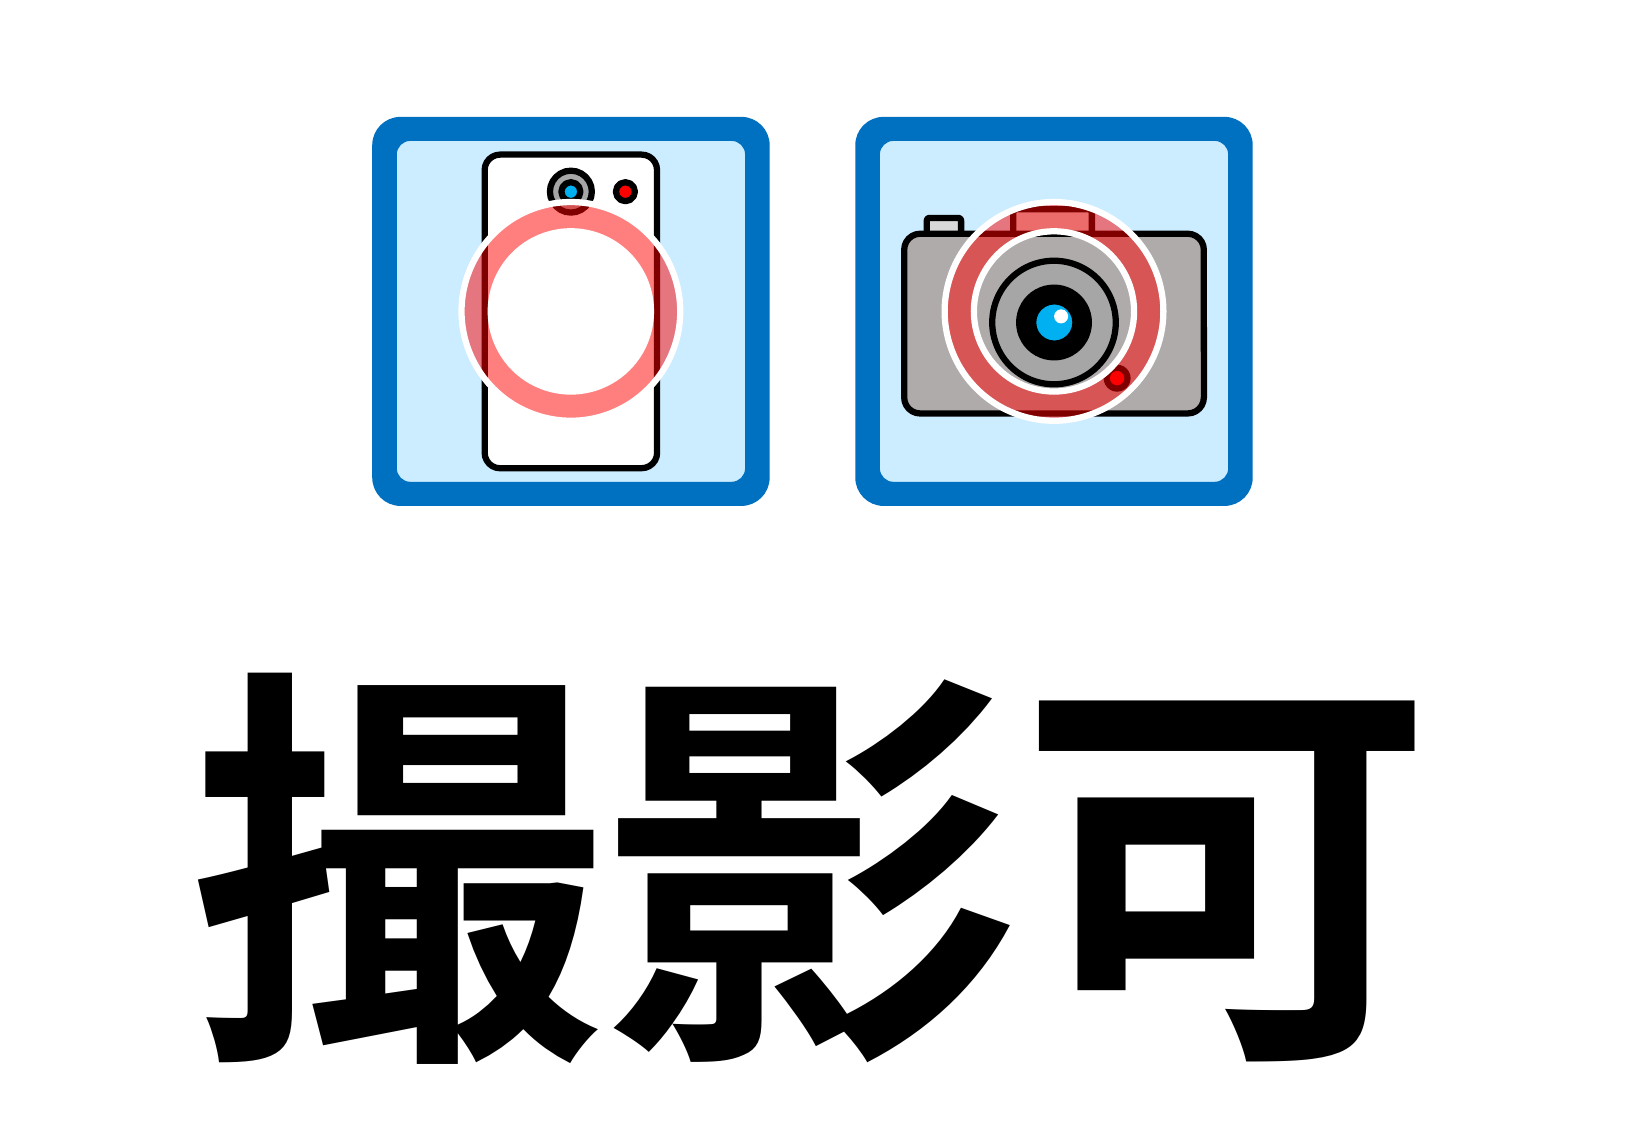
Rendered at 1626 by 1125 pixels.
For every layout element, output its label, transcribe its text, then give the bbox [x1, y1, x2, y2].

text_box 撮影可 [175, 603, 1450, 1116]
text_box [372, 116, 1253, 506]
